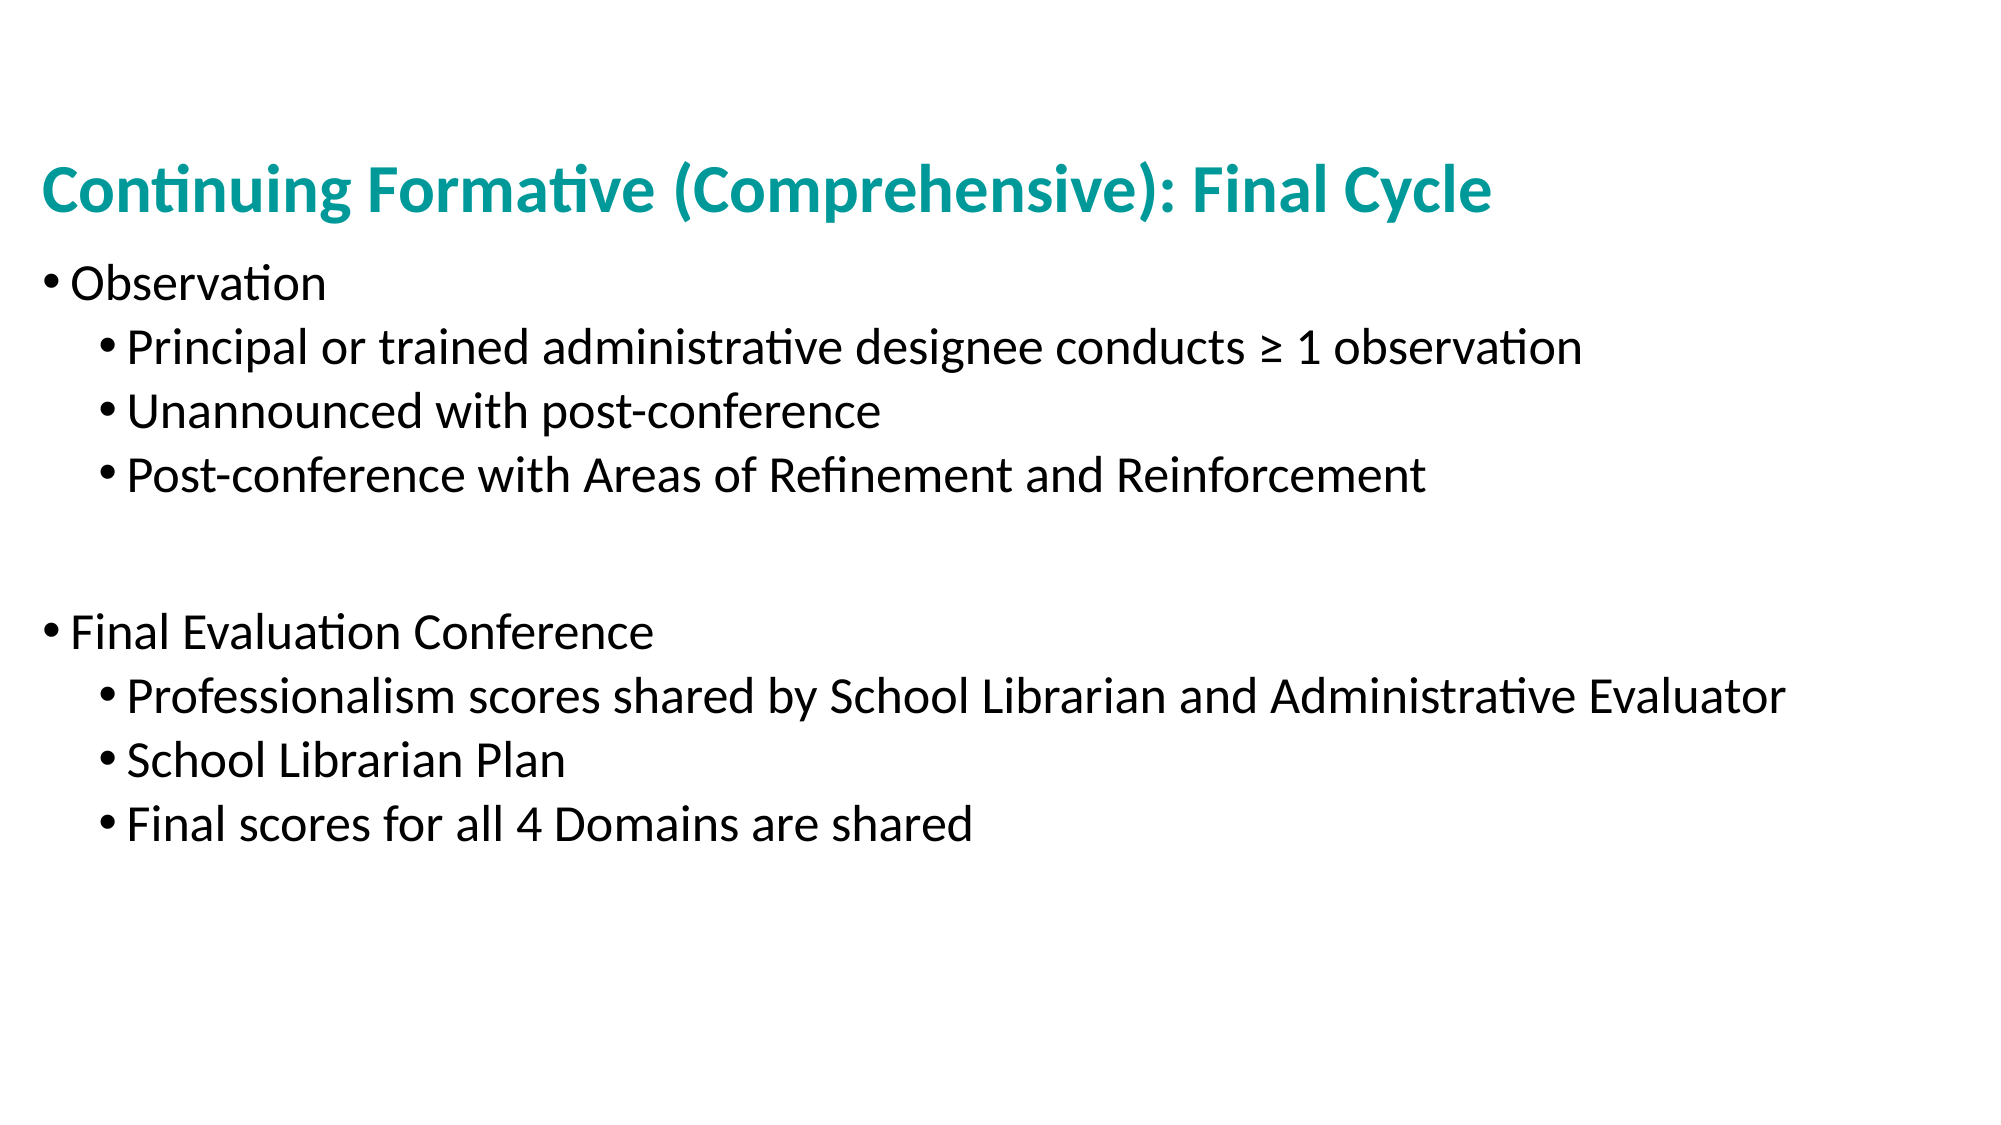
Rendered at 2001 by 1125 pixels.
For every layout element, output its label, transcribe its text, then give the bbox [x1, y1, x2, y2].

list Observation Principal or trained administrative designee conducts ≥ 1 observation Unannounced with post-conference Post-conference with Areas of Refinement and Reinforcement Final Evaluation Conference Professionalism scores shared by School Librarian and Administrative Evaluator School Librarian Plan Final scores for all 4 Domains are shared [42, 255, 1957, 1086]
title Continuing Formative (Comprehensive): Final Cycle [42, 127, 1684, 227]
